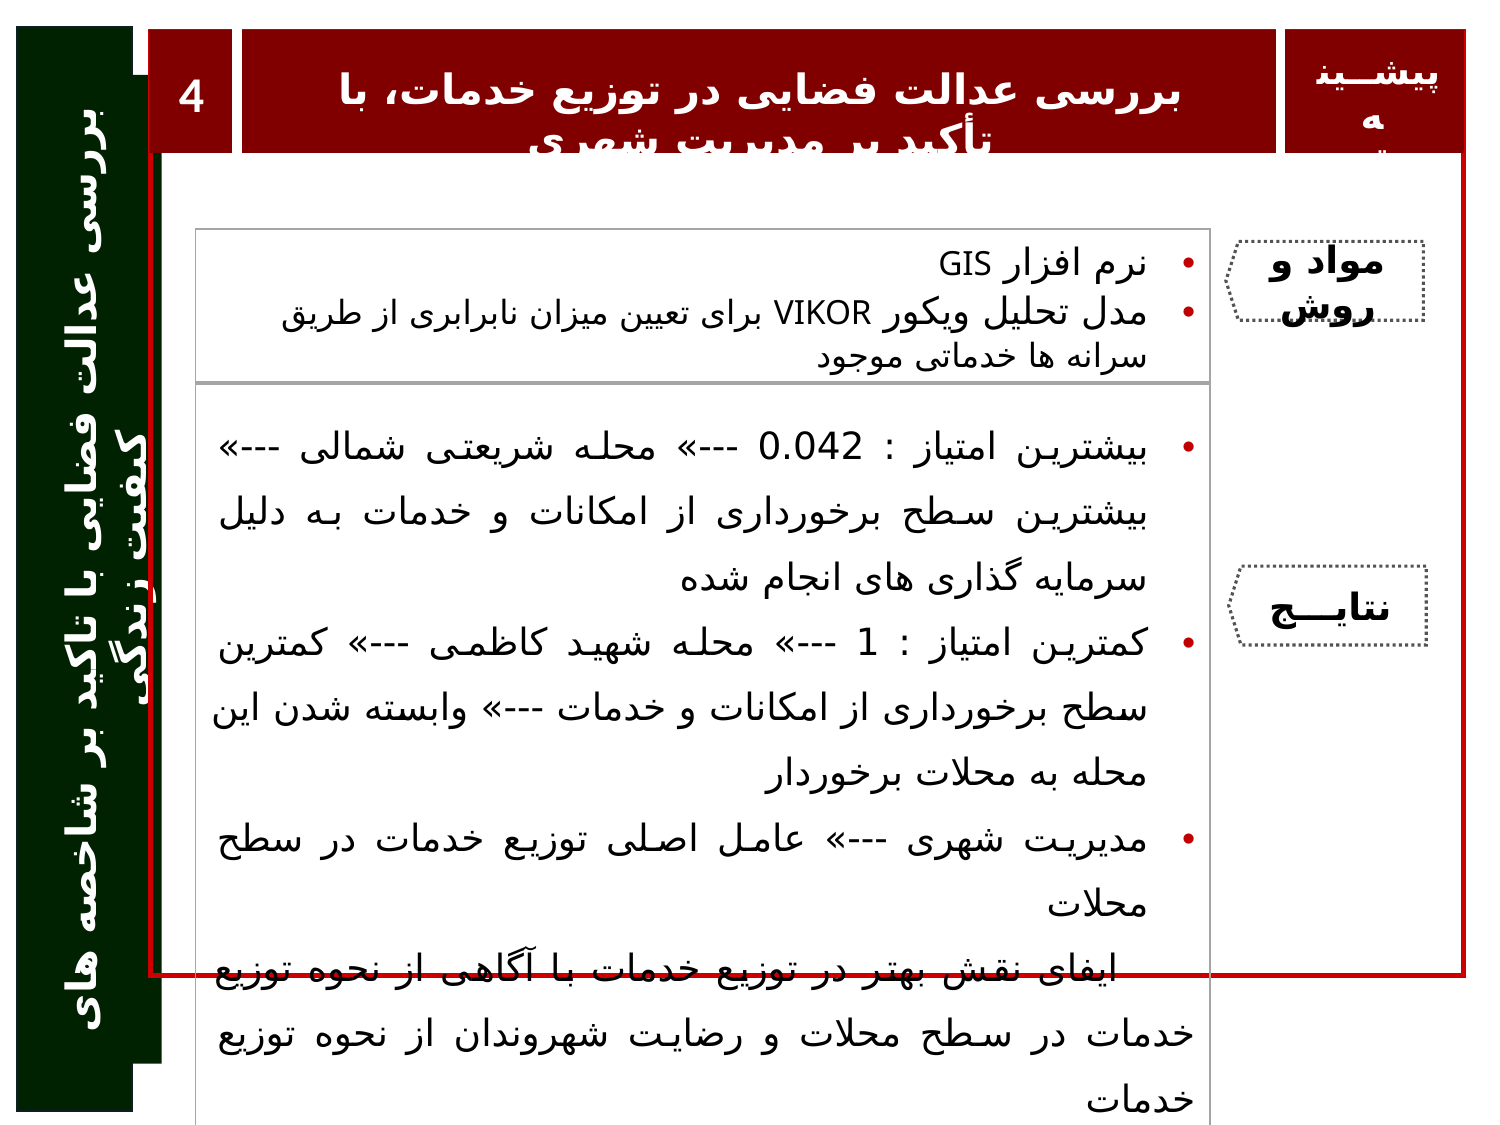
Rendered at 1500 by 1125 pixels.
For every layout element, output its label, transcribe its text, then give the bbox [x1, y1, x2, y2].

text_box نتایـــج [1227, 565, 1428, 646]
table_cell بیشترین امتیاز : 0.042 ---» محله شریعتی شمالی ---» بیشترین سطح برخورداری از امکانات و خدمات به دلیل سرمایه گذاری های انجام شده کمترین امتیاز : 1 ---» محله شهید کاظمی ---» کمترین سطح برخورداری از امکانات و خدمات ---» وابسته شدن این محله به محلات برخوردار مدیریت شهری ---» عامل اصلی توزیع خدمات در سطح محلات ایفای نقش بهتر در توزیع خدمات با آگاهی از نحوه توزیع خدمات در سطح محلات و رضایت شهروندان از نحوه توزیع خدمات [196, 385, 1209, 1125]
text_box 4 [150, 55, 233, 130]
text_box بررسی عدالت فضایی در توزیع خدمات، با تأکید بر مدیریت شهری [282, 55, 1240, 170]
text_box [149, 30, 232, 153]
table_header نرم افزار GIS مدل تحلیل ویکور VIKOR برای تعیین میزان نابرابری از طریق سرانه ها خدماتی موجود [196, 230, 1209, 381]
text_box [149, 153, 1464, 977]
text_box [1276, 28, 1285, 155]
text_box [242, 30, 1276, 153]
text_box [1285, 30, 1464, 153]
text_box مواد و روش [1225, 240, 1425, 322]
text_box پیشــینه تحقیق [1293, 39, 1464, 190]
text_box [232, 26, 242, 153]
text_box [16, 27, 132, 1112]
